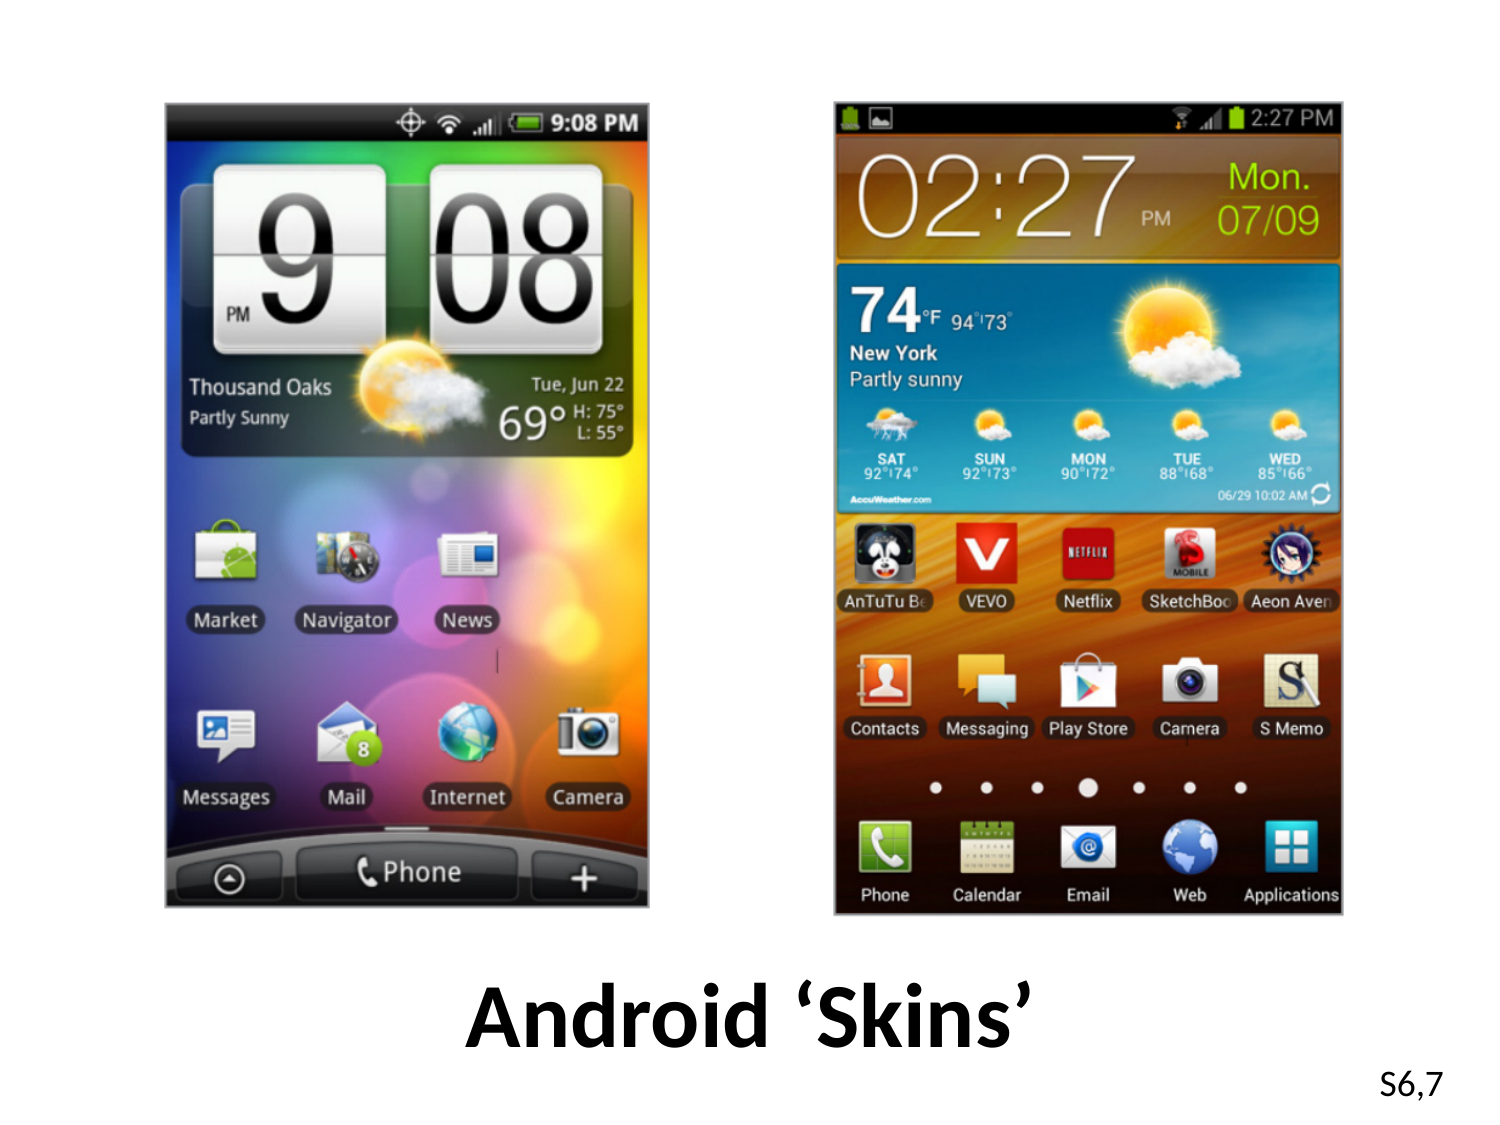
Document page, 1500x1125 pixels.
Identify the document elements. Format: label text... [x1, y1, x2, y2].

picture [163, 102, 651, 909]
title Android ‘Skins’ [406, 917, 1095, 1105]
picture [832, 101, 1346, 918]
text_box S6,7 [1364, 1051, 1459, 1112]
